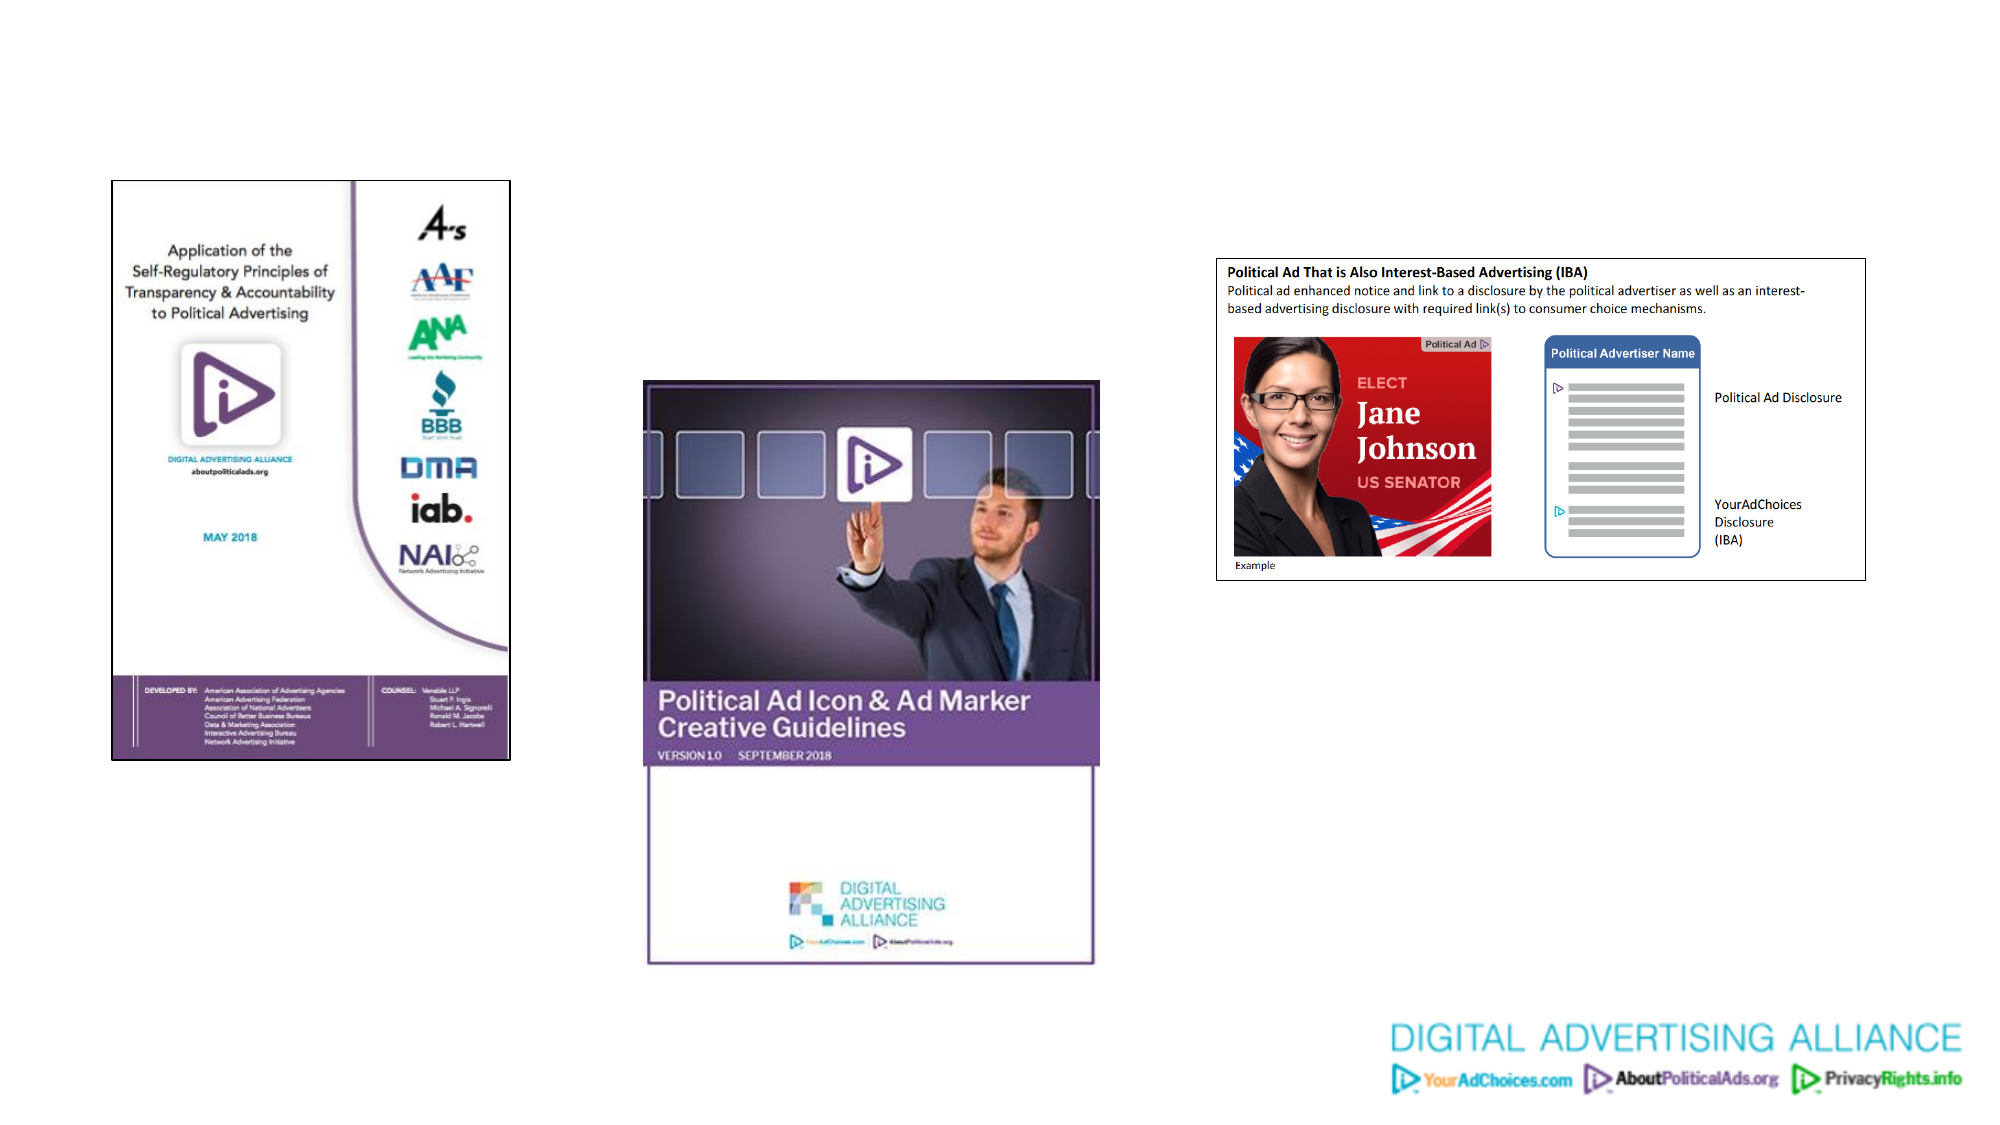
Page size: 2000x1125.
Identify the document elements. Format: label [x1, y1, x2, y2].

picture [1377, 1001, 1969, 1105]
picture [1216, 258, 1866, 581]
picture [112, 181, 510, 760]
picture [643, 380, 1100, 971]
